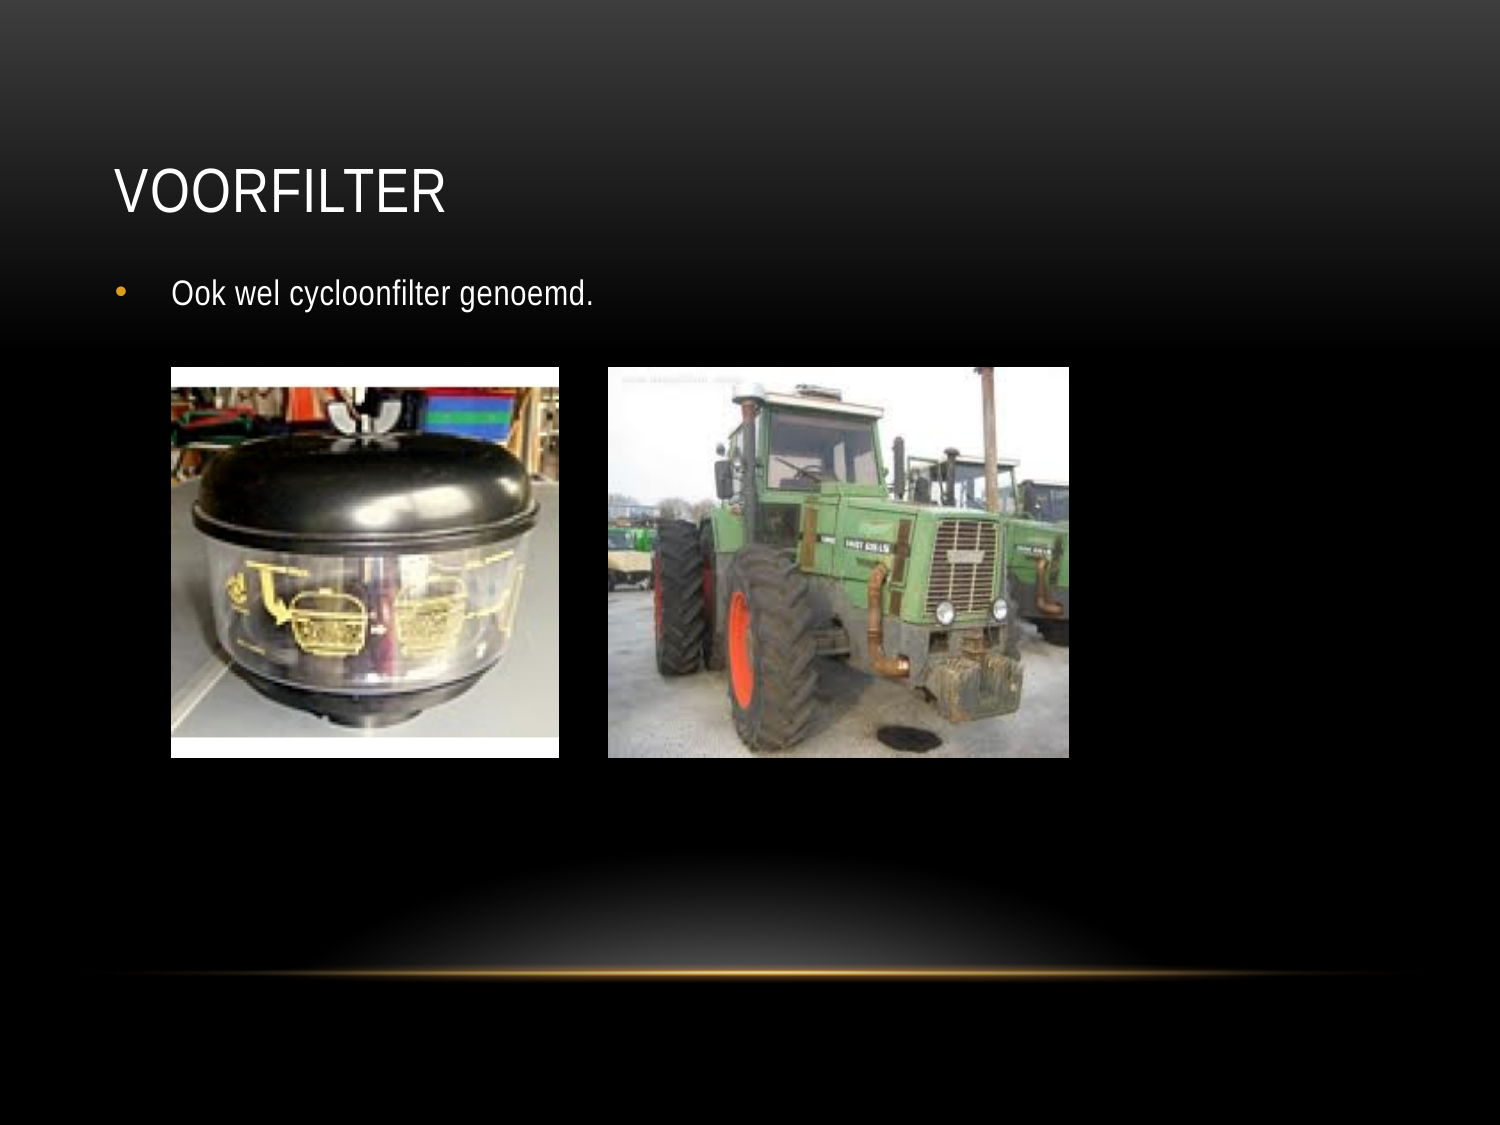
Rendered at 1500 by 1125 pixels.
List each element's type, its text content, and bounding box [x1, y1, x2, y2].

list Ook wel cycloonfilter genoemd. [99, 262, 1400, 938]
picture [0, 0, 1500, 1125]
title Voorfilter [99, 45, 1400, 233]
